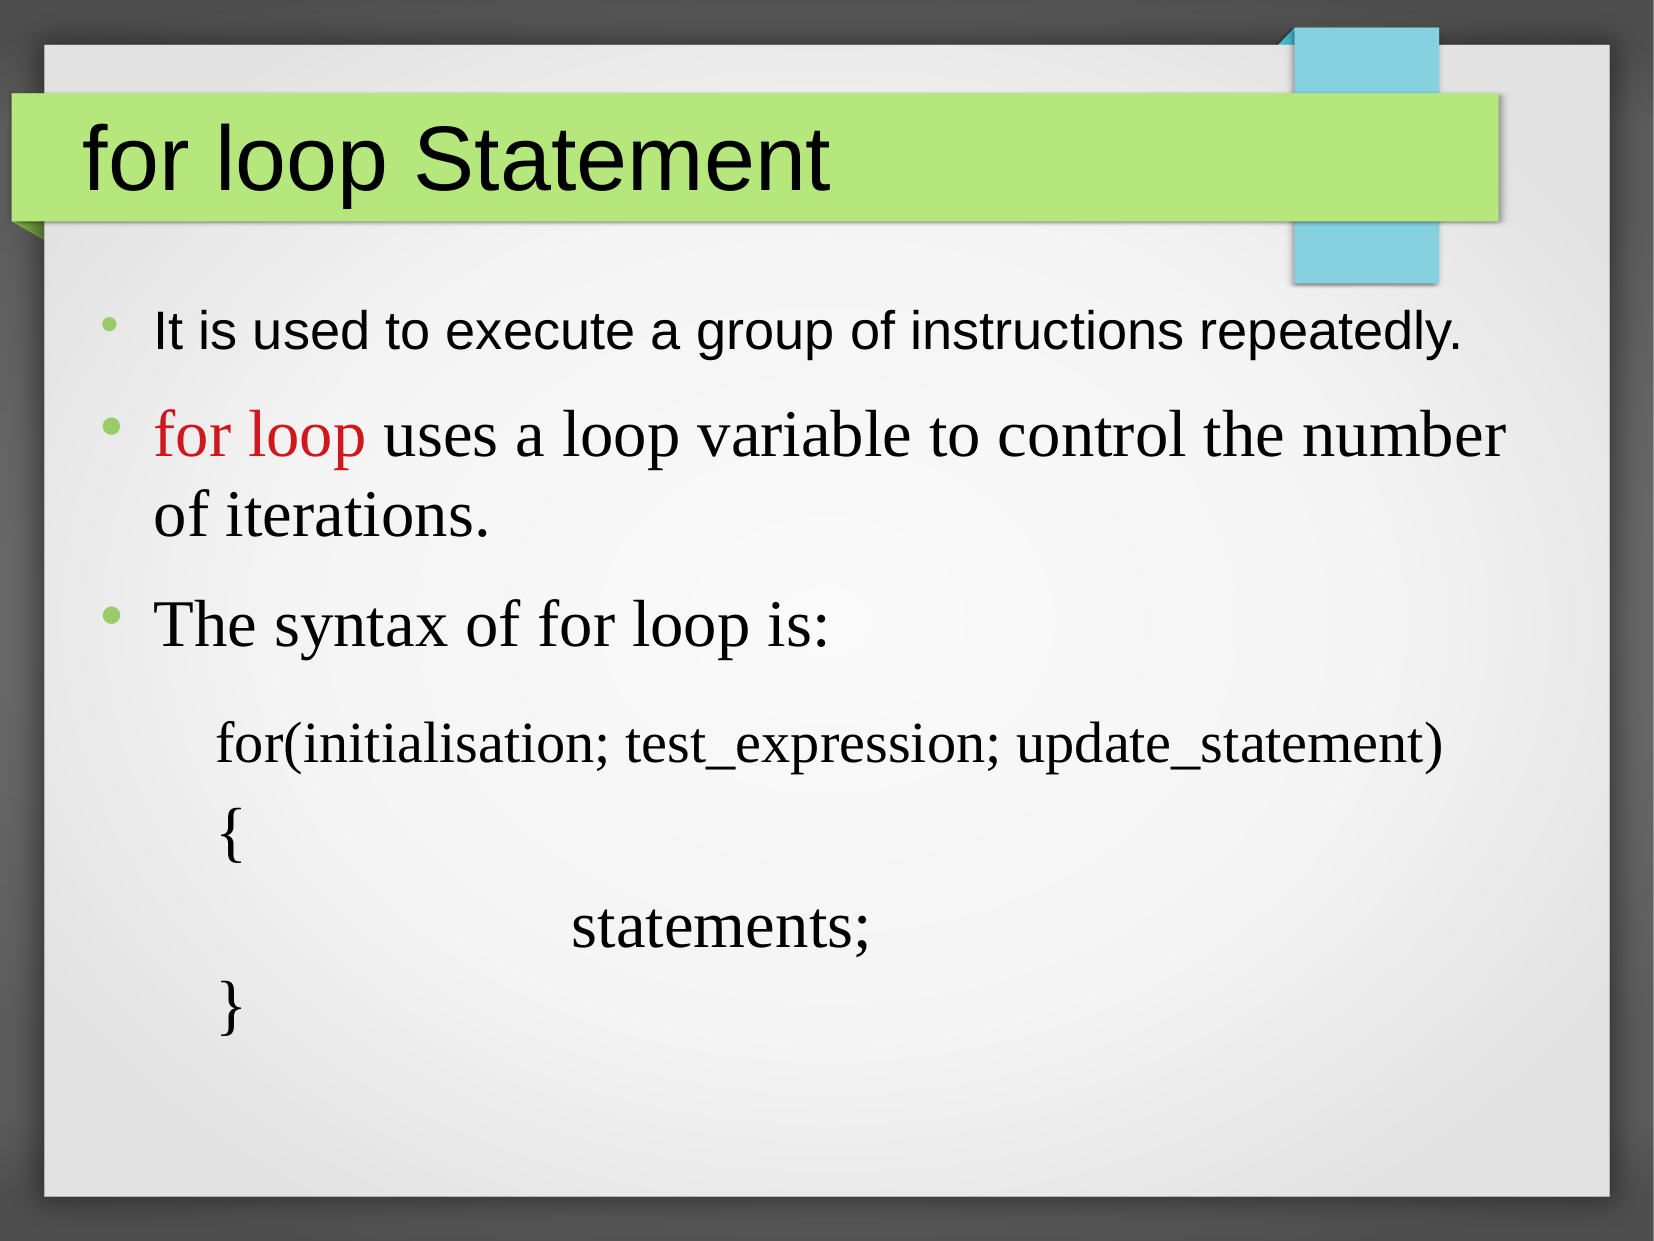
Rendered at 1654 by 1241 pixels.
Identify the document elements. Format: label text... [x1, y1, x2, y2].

text_box It is used to execute a group of instructions repeatedly. for loop uses a loop variable to control the number of iterations. The syntax of for loop is: [82, 295, 1571, 1015]
text_box for(initialisation; test_expression; update_statement) { statements; } [200, 696, 1587, 1049]
text_box for loop Statement [82, 98, 1264, 209]
picture [0, 0, 1654, 1241]
